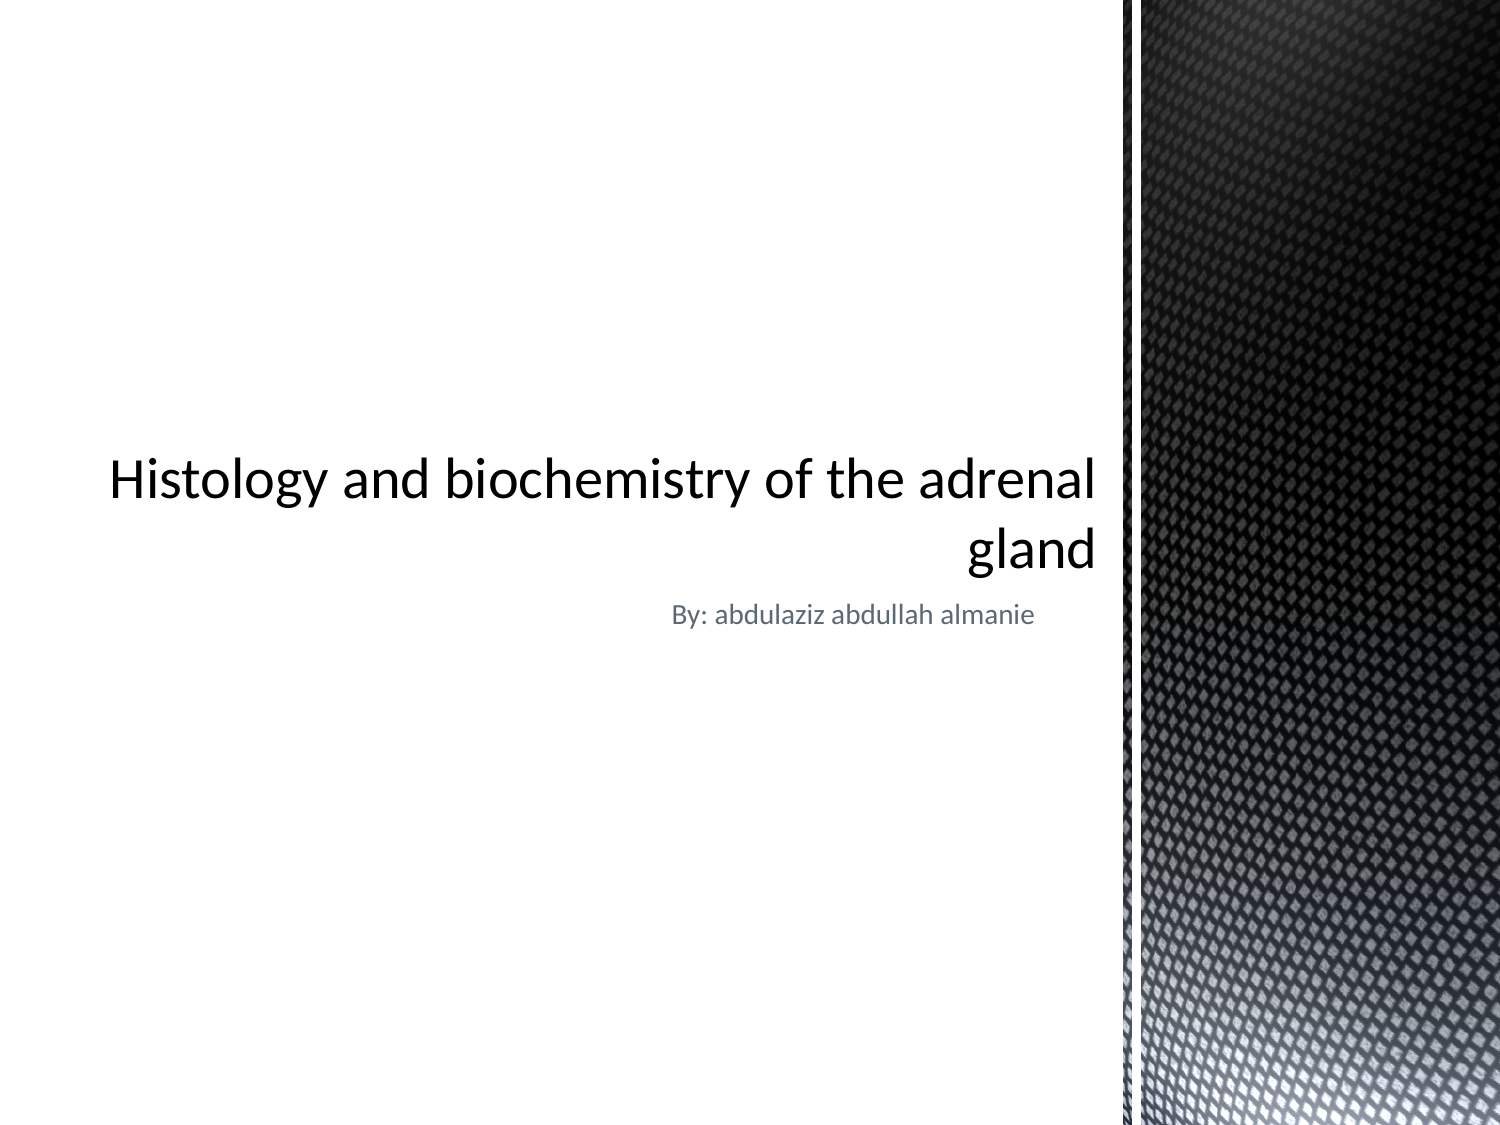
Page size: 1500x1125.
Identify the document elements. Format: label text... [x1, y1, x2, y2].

picture [1123, 0, 1500, 1125]
subtitle By: abdulaziz abdullah almanie [399, 588, 1050, 938]
title Histology and biochemistry of the adrenal gland [24, 237, 1113, 588]
